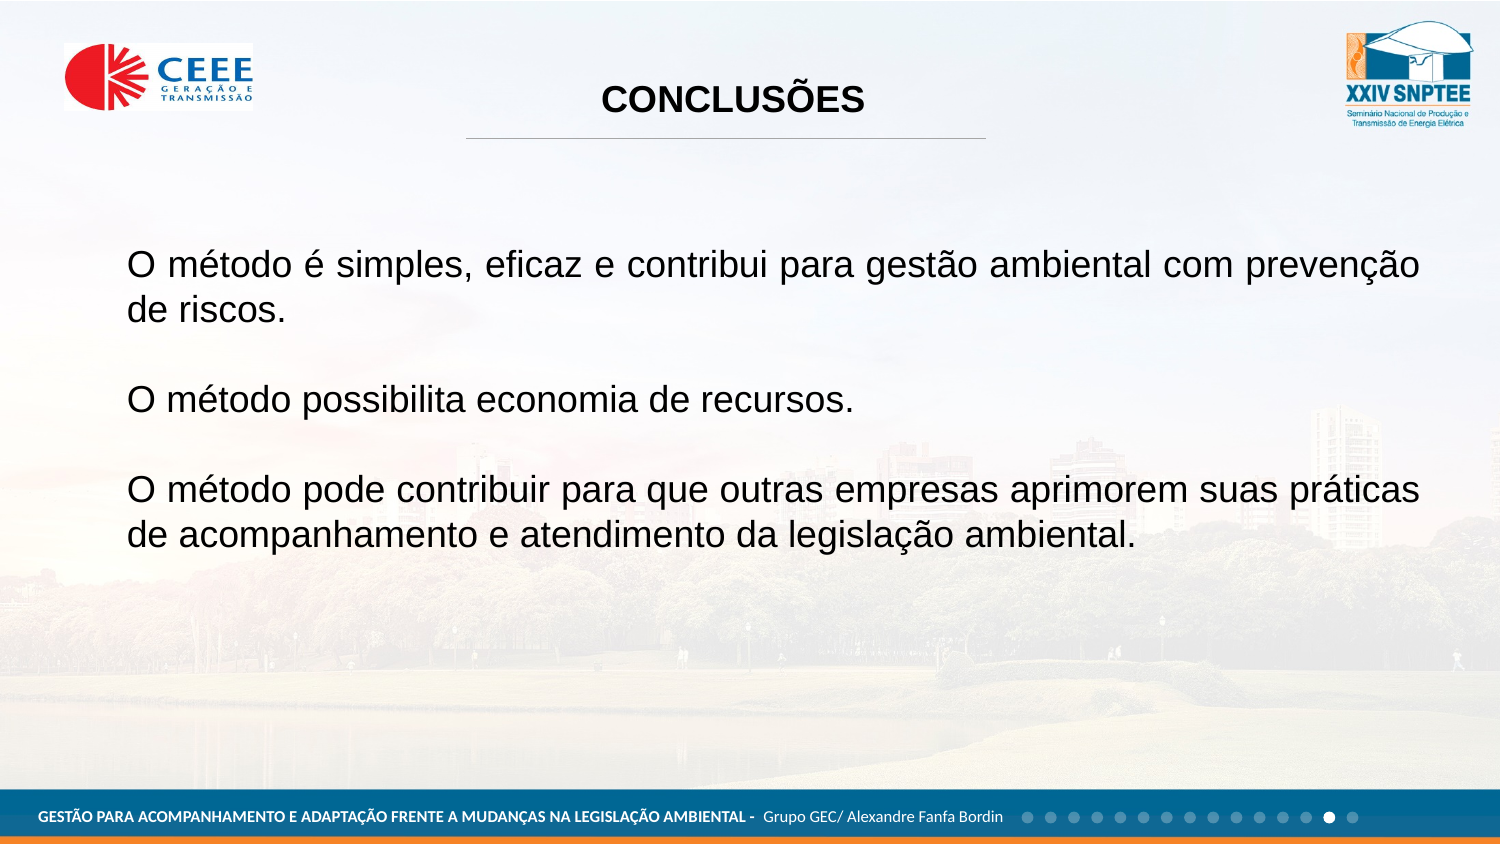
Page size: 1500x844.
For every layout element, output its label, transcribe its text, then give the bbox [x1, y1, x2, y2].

text_box O método é simples, eficaz e contribui para gestão ambiental com prevenção de riscos. O método possibilita economia de recursos. O método pode contribuir para que outras empresas aprimorem suas práticas de acompanhamento e atendimento da legislação ambiental. [112, 232, 1435, 563]
text_box CONCLUSÕES [586, 67, 881, 128]
picture [0, 1, 1500, 789]
text_box [1321, 809, 1338, 826]
picture [0, 812, 1500, 844]
